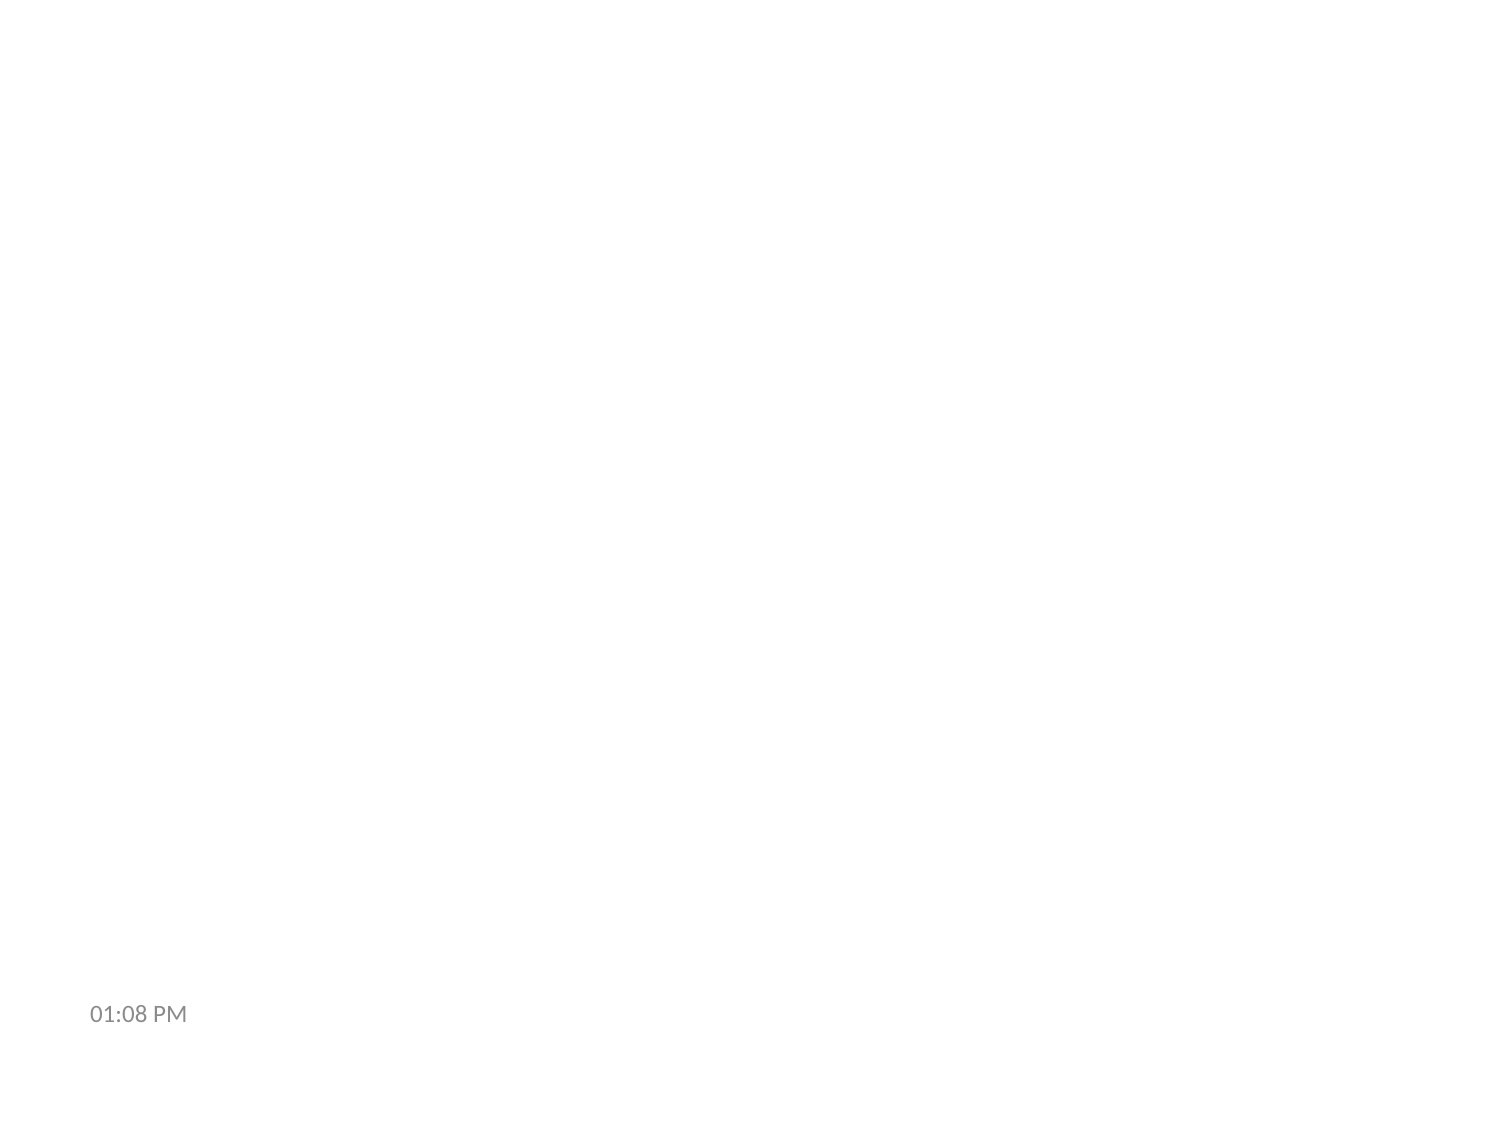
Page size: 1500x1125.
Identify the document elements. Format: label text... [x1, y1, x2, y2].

text_box 3:35 PM [75, 982, 425, 1043]
